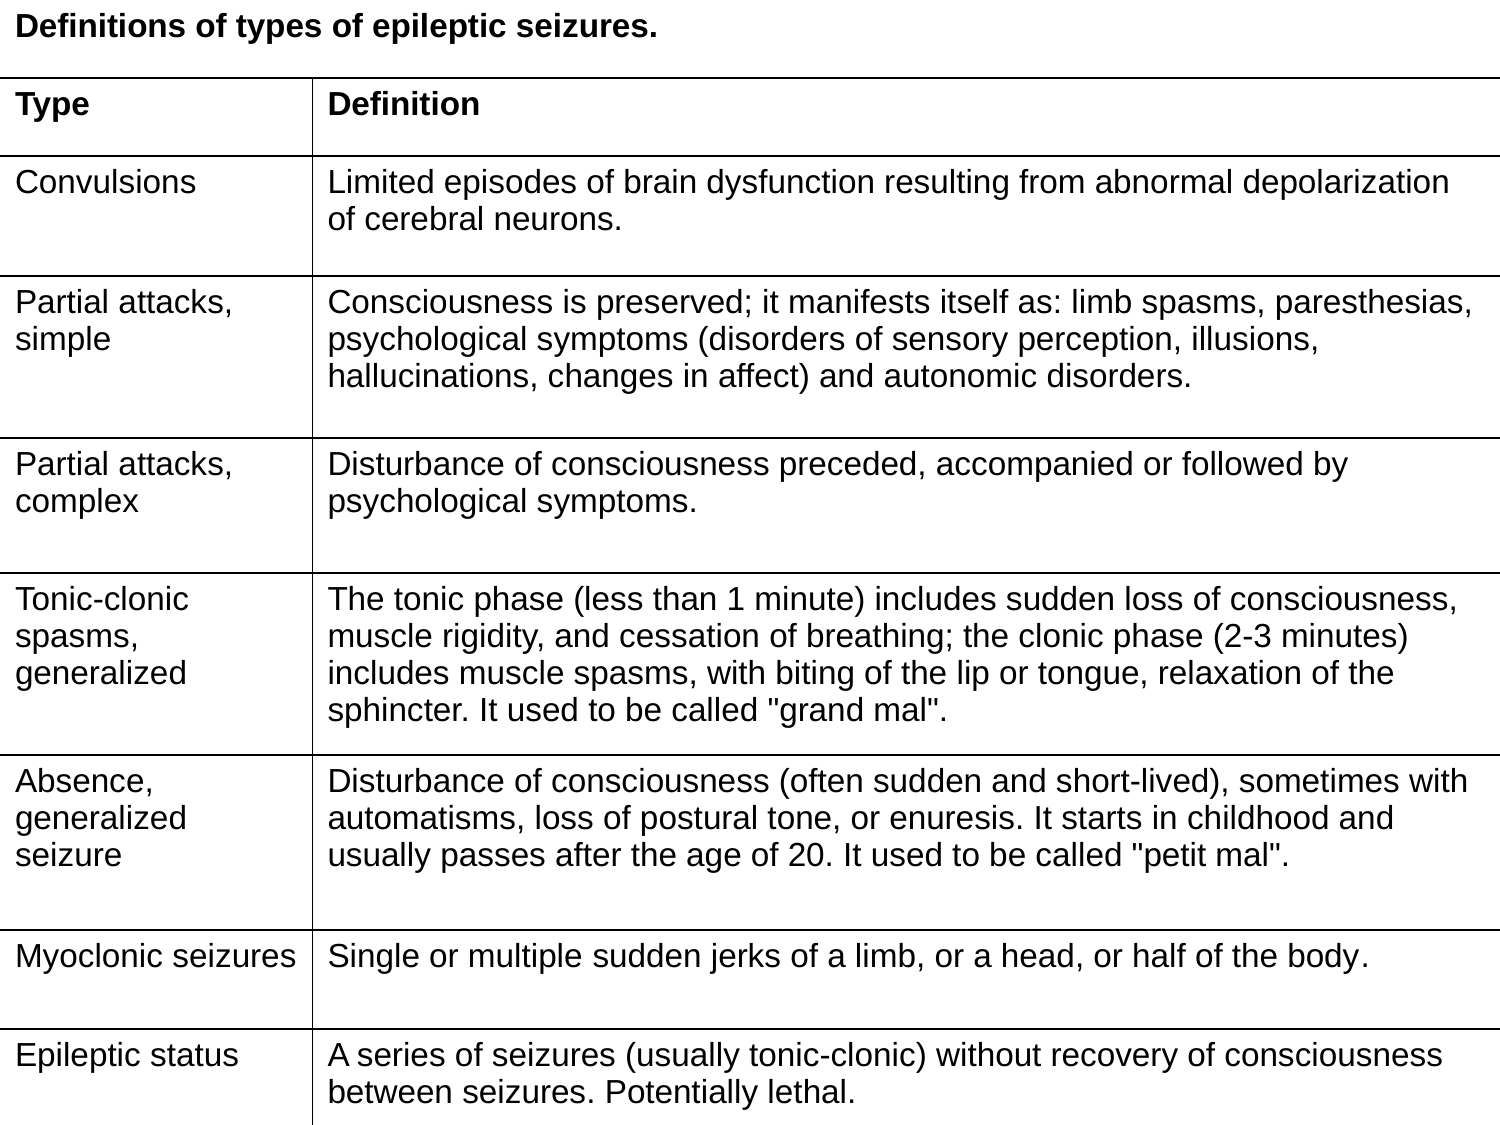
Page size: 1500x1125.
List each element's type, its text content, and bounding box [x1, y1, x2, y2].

table_cell A series of seizures (usually tonic-clonic) without recovery of consciousness between seizures. Potentially lethal. [313, 1030, 1500, 1125]
table_cell Partial attacks, simple [0, 277, 312, 437]
table_cell The tonic phase (less than 1 minute) includes sudden loss of consciousness, muscle rigidity, and cessation of breathing; the clonic phase (2-3 minutes) includes muscle spasms, with biting of the lip or tongue, relaxation of the sphincter. It used to be called "grand mal". [313, 574, 1500, 754]
table_cell Type [0, 79, 312, 155]
table_cell Consciousness is preserved; it manifests itself as: limb spasms, paresthesias, psychological symptoms (disorders of sensory perception, illusions, hallucinations, changes in affect) and autonomic disorders. [313, 277, 1500, 437]
table_cell Definition [313, 79, 1500, 155]
table_cell Absence, generalized seizure [0, 756, 312, 929]
table_cell Disturbance of consciousness (often sudden and short-lived), sometimes with automatisms, loss of postural tone, or enuresis. It starts in childhood and usually passes after the age of 20. It used to be called "petit mal". [313, 756, 1500, 929]
table_cell Disturbance of consciousness preceded, accompanied or followed by psychological symptoms. [313, 439, 1500, 572]
table_cell Limited episodes of brain dysfunction resulting from abnormal depolarization of cerebral neurons. [313, 157, 1500, 275]
table_cell Myoclonic seizures [0, 931, 312, 1028]
table_cell Tonic-clonic spasms, generalized [0, 574, 312, 754]
table_cell Partial attacks, complex [0, 439, 312, 572]
table_cell Convulsions [0, 157, 312, 275]
table_header Definitions of types of epileptic seizures. [0, 0, 1500, 77]
table_cell Single or multiple sudden jerks of a limb, or a head, or half of the body. [313, 931, 1500, 1028]
table_cell Epileptic status [0, 1030, 312, 1125]
